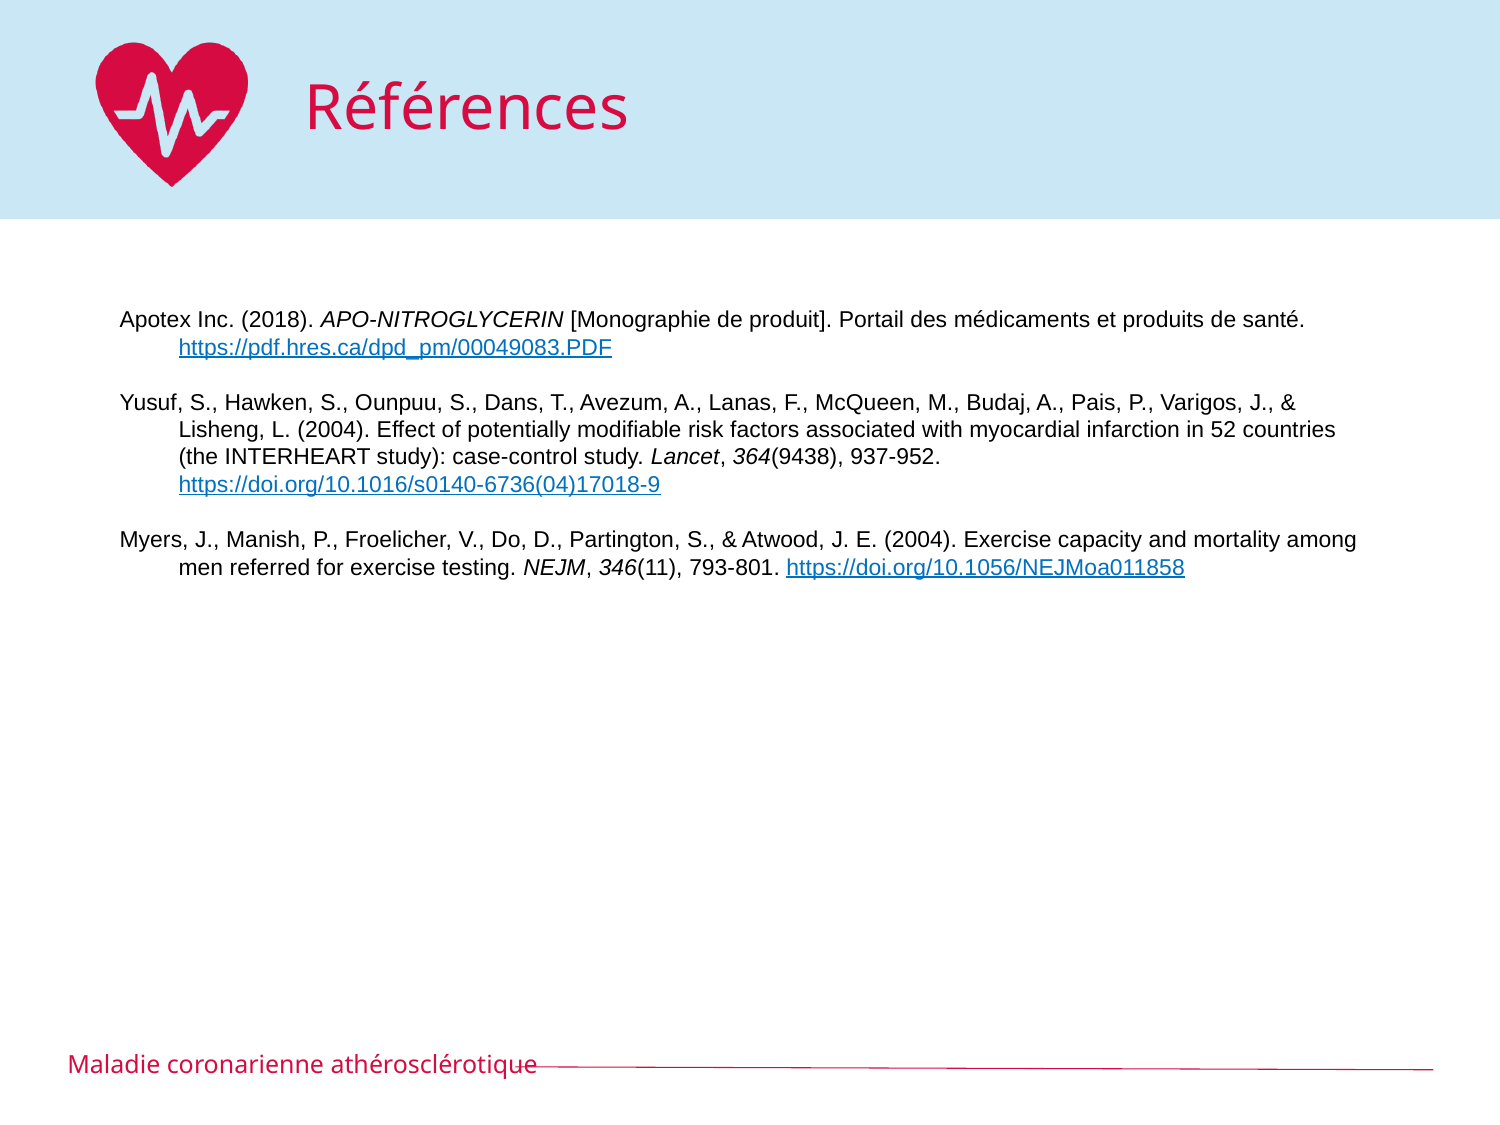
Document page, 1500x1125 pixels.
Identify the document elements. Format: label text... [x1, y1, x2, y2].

text_box Apotex Inc. (2018). APO-NITROGLYCERIN [Monographie de produit]. Portail des médicaments et produits de santé. https://pdf.hres.ca/dpd_pm/00049083.PDF Yusuf, S., Hawken, S., Ounpuu, S., Dans, T., Avezum, A., Lanas, F., McQueen, M., Budaj, A., Pais, P., Varigos, J., & Lisheng, L. (2004). Effect of potentially modifiable risk factors associated with myocardial infarction in 52 countries (the INTERHEART study): case-control study. Lancet, 364(9438), 937-952. https://doi.org/10.1016/s0140-6736(04)17018-9 Myers, J., Manish, P., Froelicher, V., Do, D., Partington, S., & Atwood, J. E. (2004). Exercise capacity and mortality among men referred for exercise testing. NEJM, 346(11), 793-801. https://doi.org/10.1056/NEJMoa011858 [104, 297, 1374, 632]
picture [64, 7, 279, 222]
title Références [289, 59, 1397, 160]
